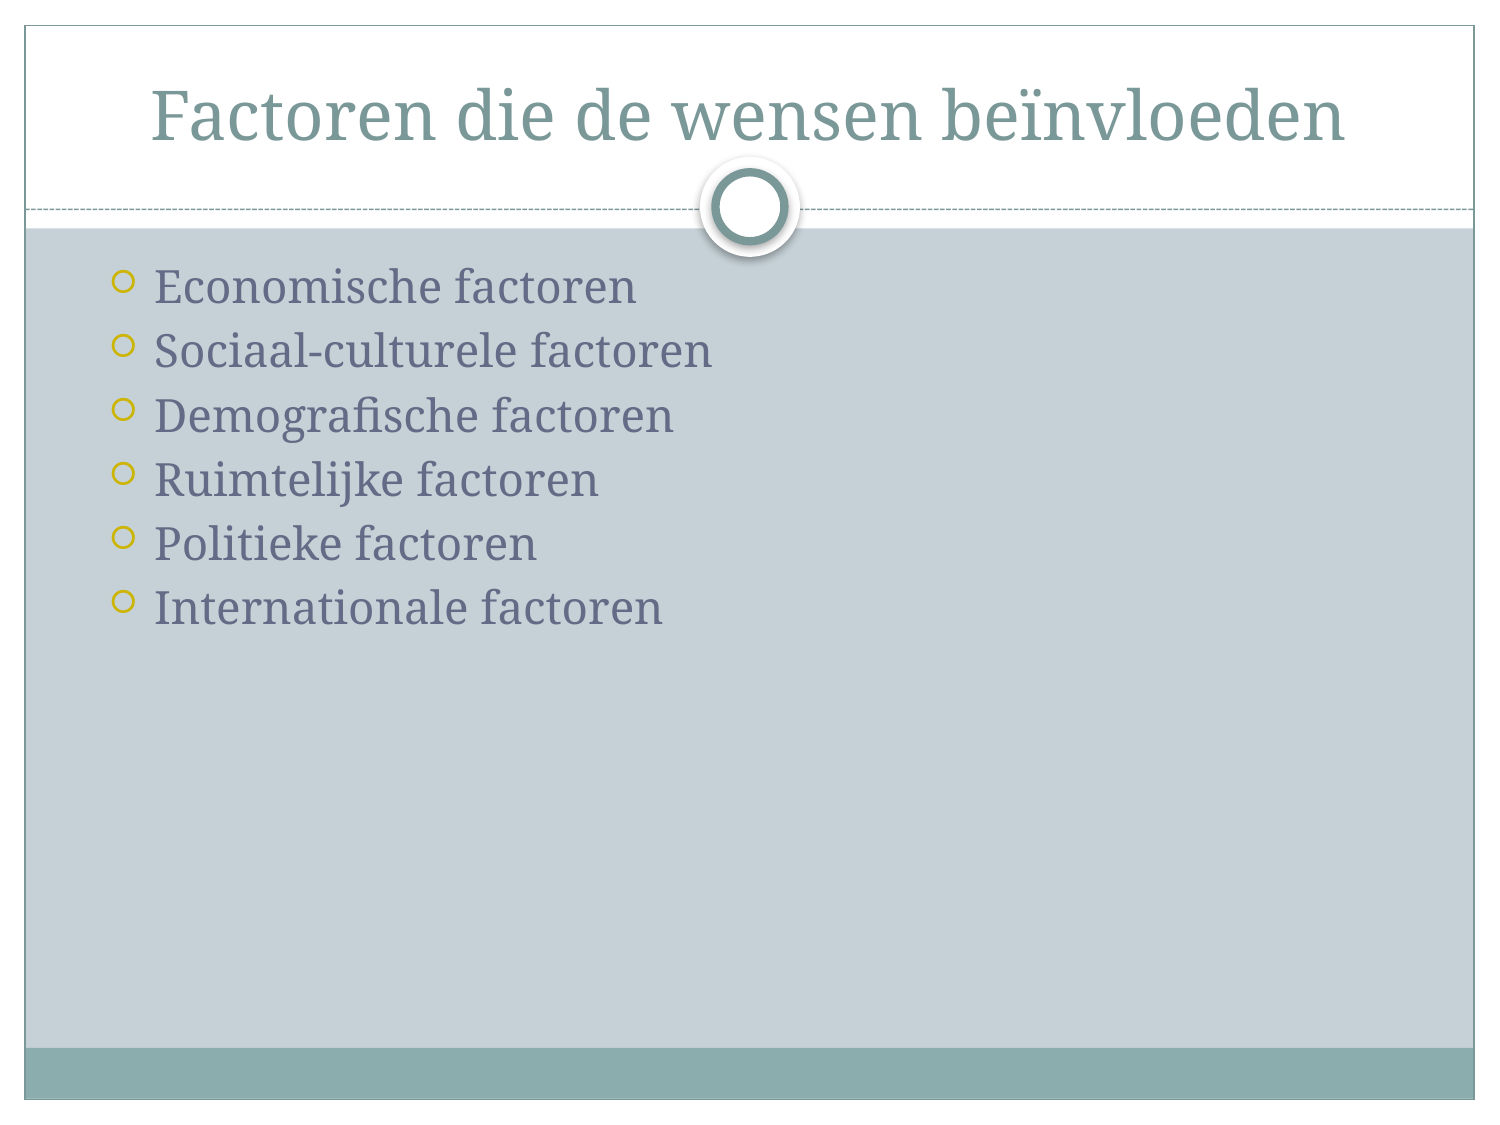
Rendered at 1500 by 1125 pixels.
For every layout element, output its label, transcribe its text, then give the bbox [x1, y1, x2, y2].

list Economische factoren Sociaal-culturele factoren Demografische factoren Ruimtelijke factoren Politieke factoren Internationale factoren [49, 250, 1445, 1001]
title Factoren die de wensen beïnvloeden [49, 37, 1450, 162]
